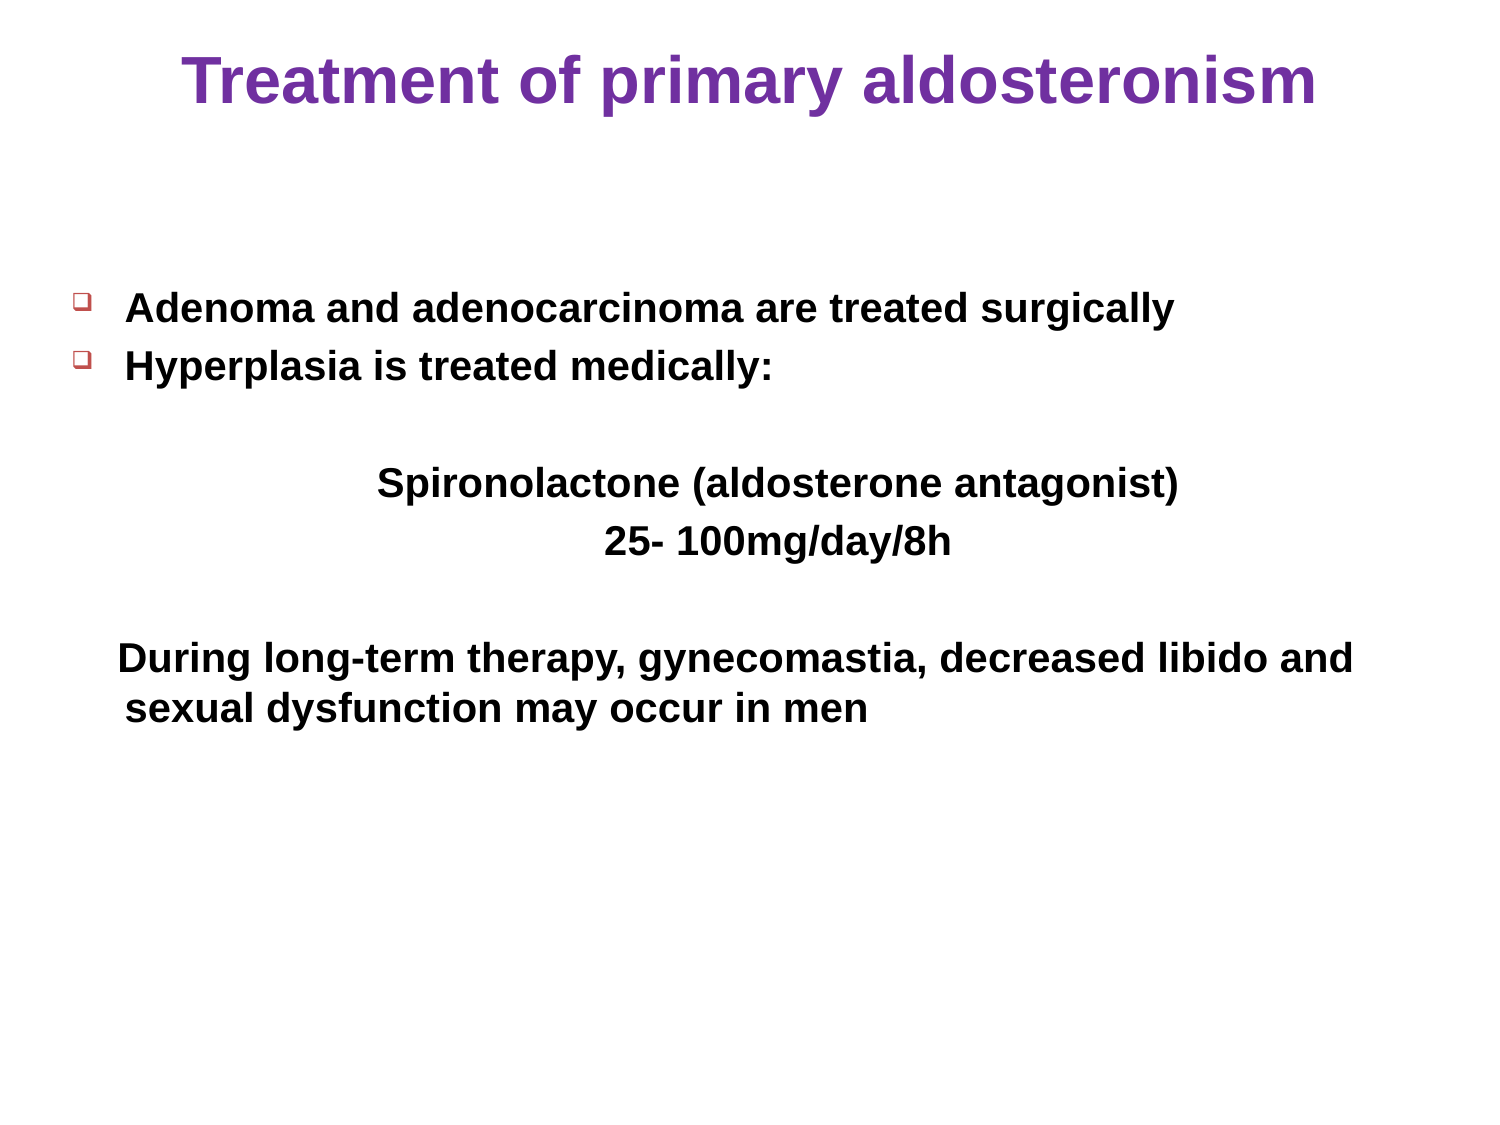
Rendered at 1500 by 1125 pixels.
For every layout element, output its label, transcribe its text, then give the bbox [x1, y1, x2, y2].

text_box Treatment of primary aldosteronism [0, 0, 1500, 155]
text_box Adenoma and adenocarcinoma are treated surgically Hyperplasia is treated medically: Spironolactone (aldosterone antagonist) 25- 100mg/day/8h During long-term therapy, gynecomastia, decreased libido and sexual dysfunction may occur in men [0, 204, 1500, 983]
